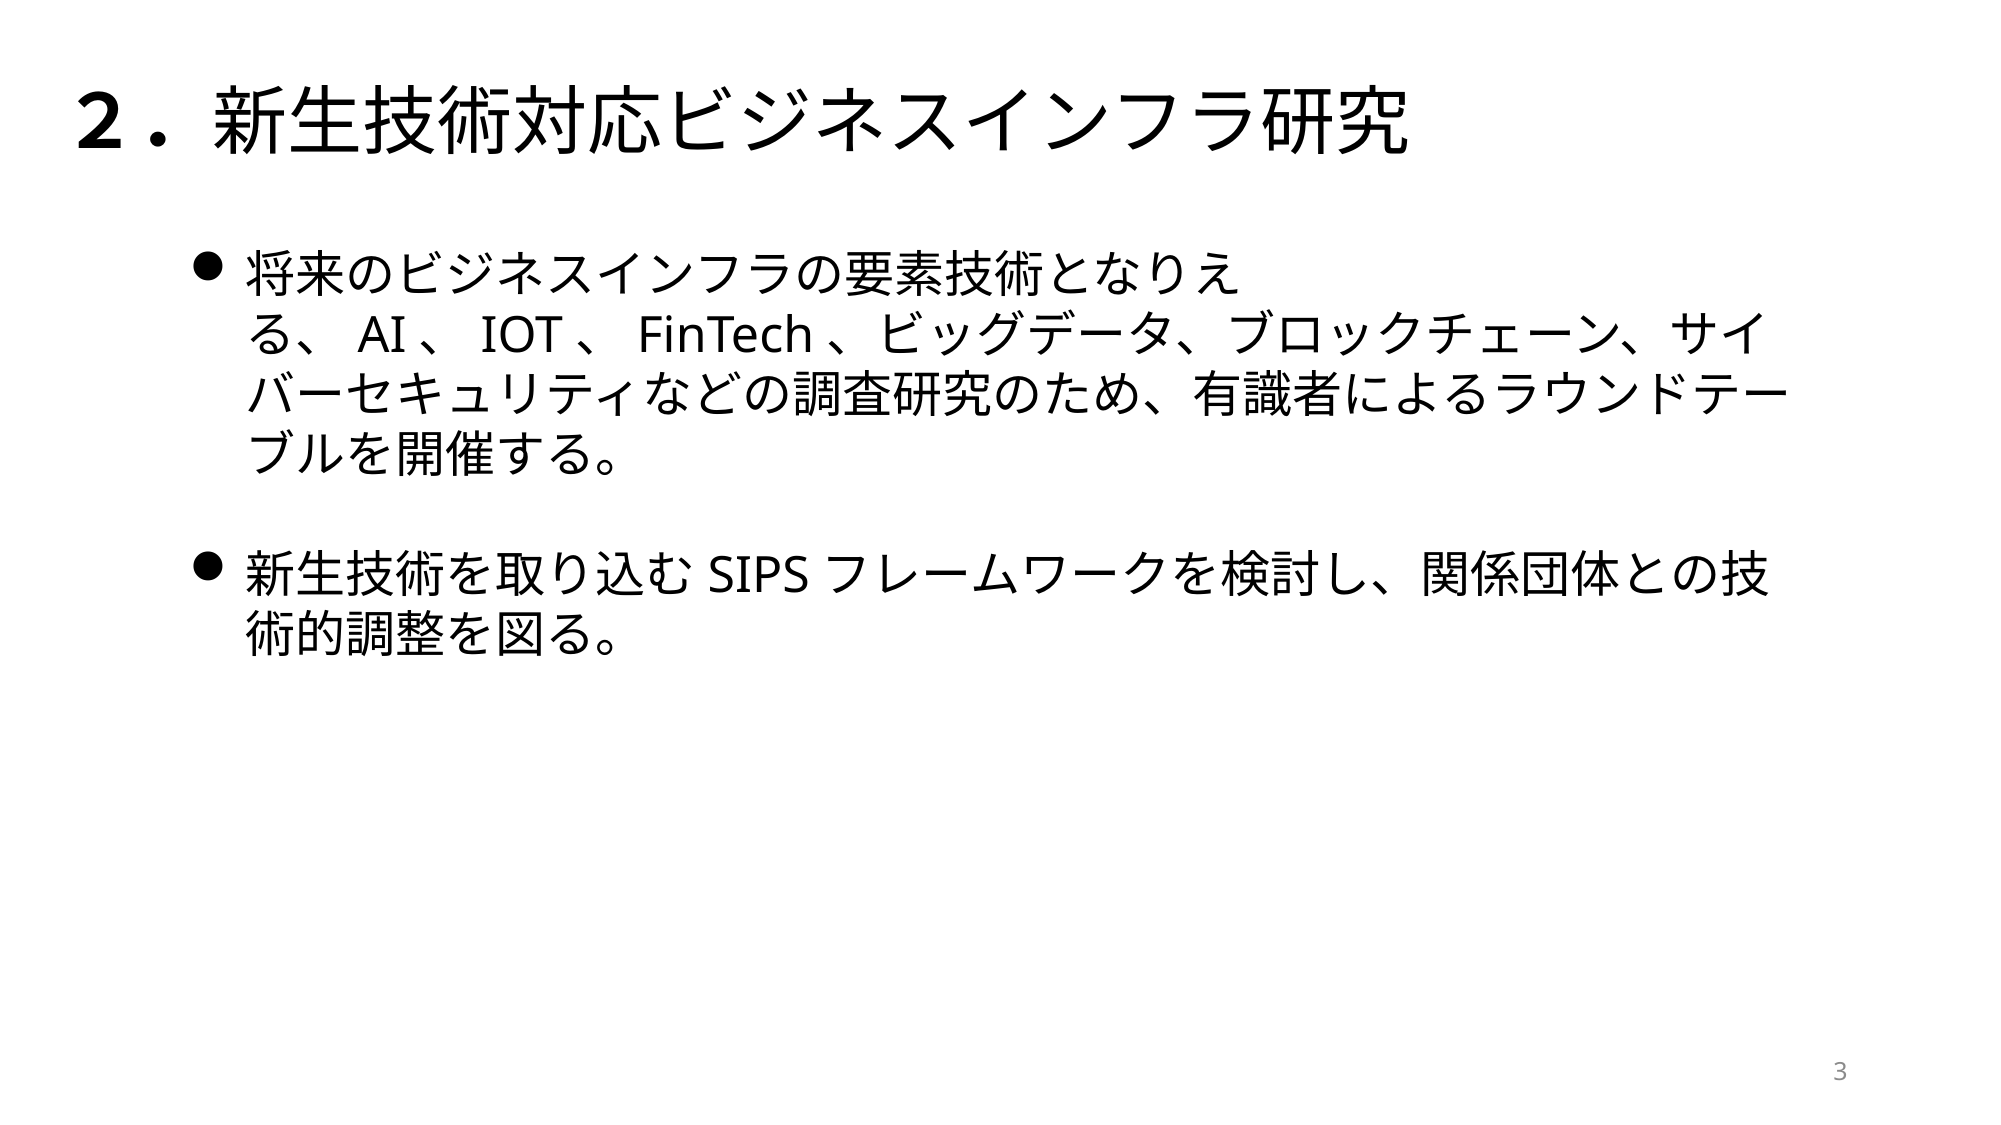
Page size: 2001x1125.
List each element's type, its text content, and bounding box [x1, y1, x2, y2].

slide_number 3 [1412, 1042, 1863, 1103]
text_box 将来のビジネスインフラの要素技術となりえる、AI、IOT、FinTech、ビッグデータ、ブロックチェーン、サイバーセキュリティなどの調査研究のため、有識者によるラウンドテーブルを開催する。 新生技術を取り込むSIPSフレームワークを検討し、関係団体との技術的調整を図る。 [174, 235, 1822, 670]
text_box ２．新生技術対応ビジネスインフラ研究 [47, 65, 1709, 171]
